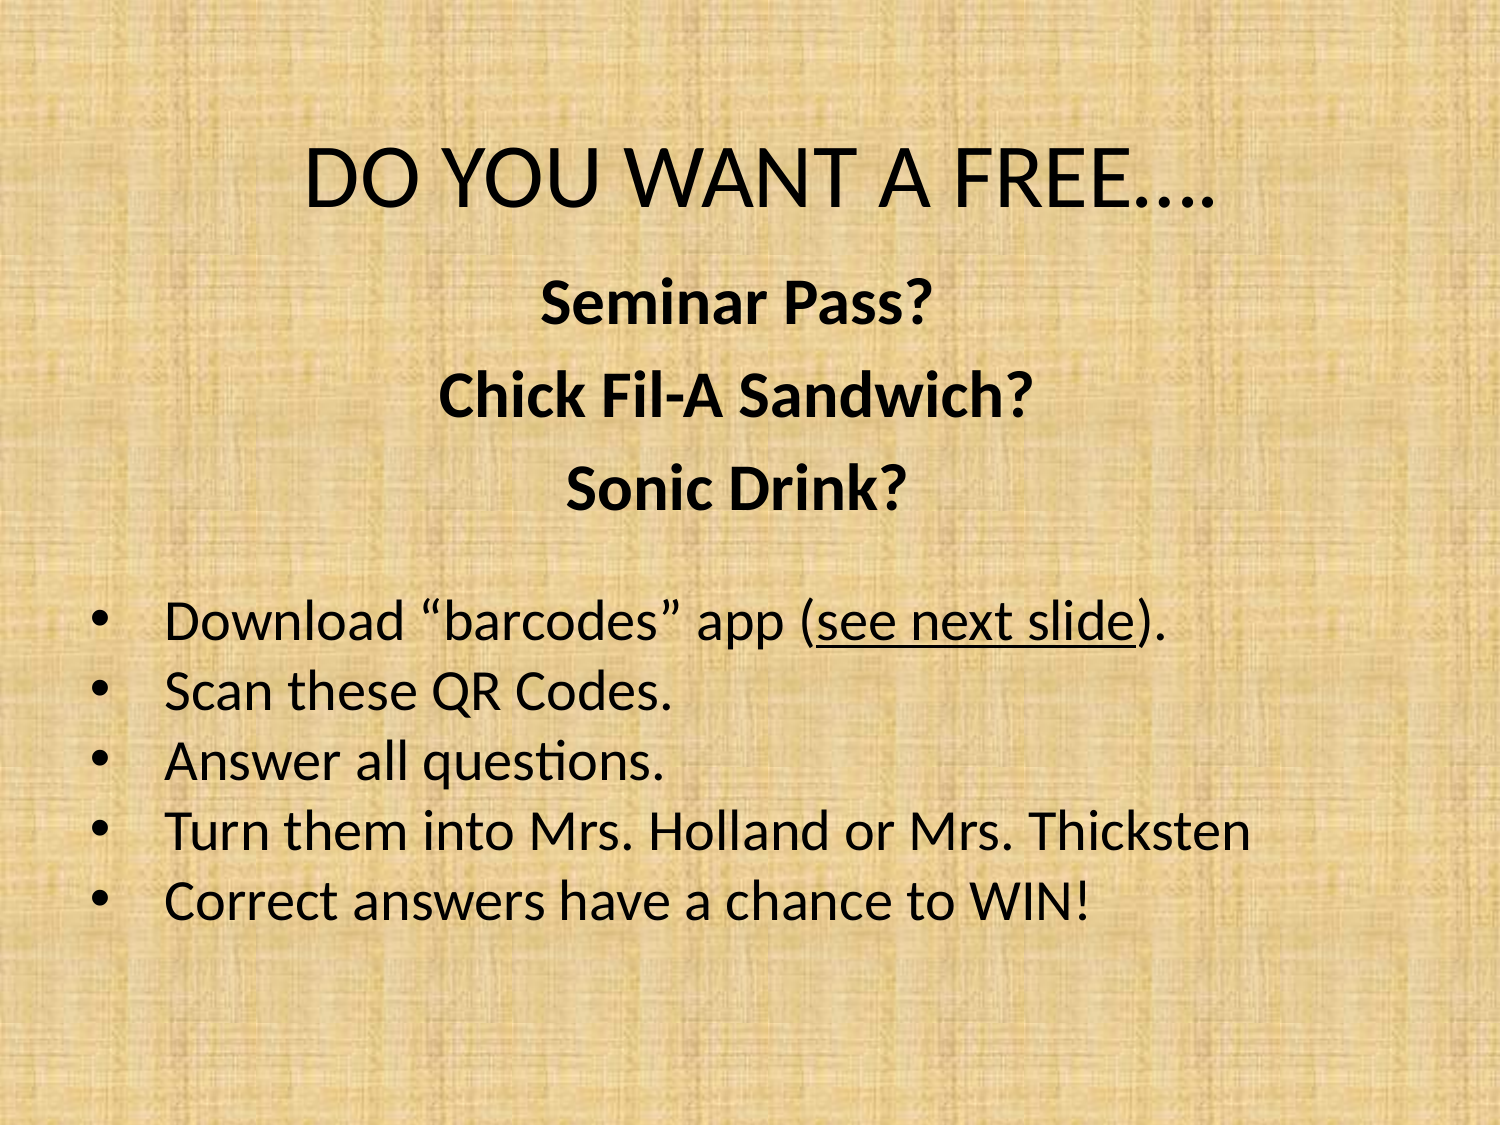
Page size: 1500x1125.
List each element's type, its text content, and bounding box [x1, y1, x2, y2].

picture [0, 0, 1500, 1125]
text_box Download “barcodes” app (see next slide). Scan these QR Codes. Answer all questions. Turn them into Mrs. Holland or Mrs. Thicksten Correct answers have a chance to WIN! [75, 575, 1475, 940]
subtitle Seminar Pass? Chick Fil-A Sandwich? Sonic Drink? [212, 249, 1263, 538]
title DO YOU WANT A FREE…. [125, 50, 1400, 292]
